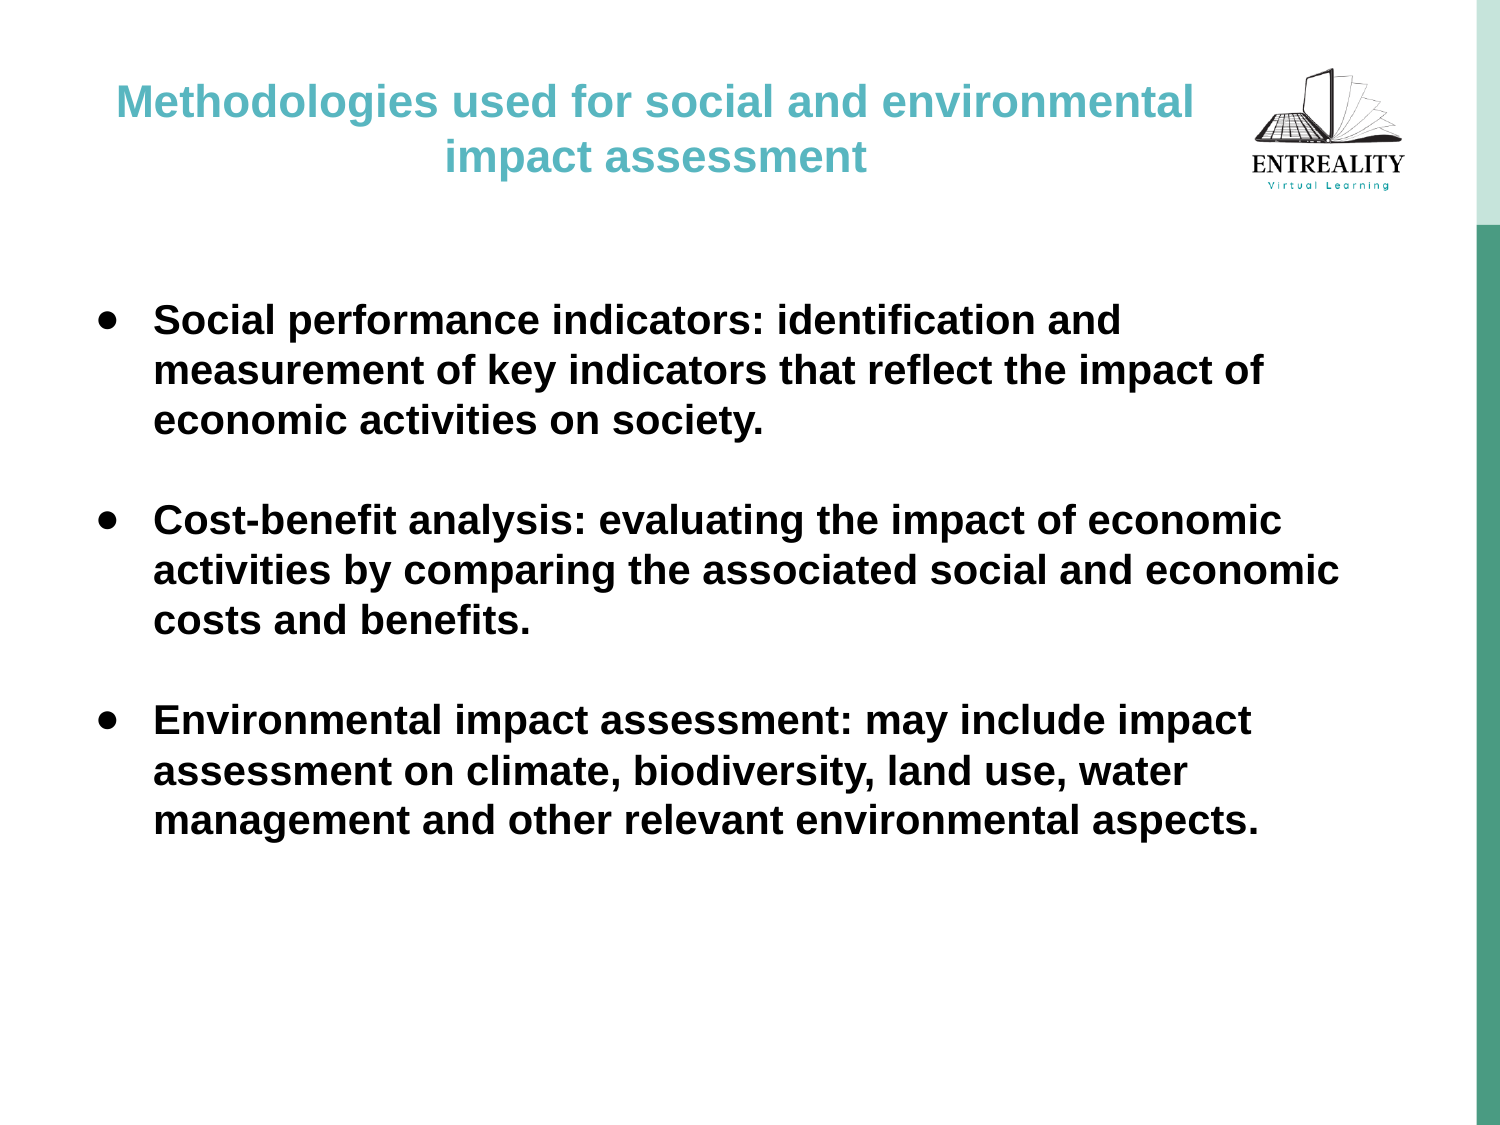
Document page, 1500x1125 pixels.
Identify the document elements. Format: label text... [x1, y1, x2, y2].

list Methodologies used for social and environmental impact assessment [30, 64, 1281, 245]
picture [1198, 0, 1458, 259]
text_box Social performance indicators: identification and measurement of key indicators that reflect the impact of economic activities on society. Cost-benefit analysis: evaluating the impact of economic activities by comparing the associated social and economic costs and benefits. Environmental impact assessment: may include impact assessment on climate, biodiversity, land use, water management and other relevant environmental aspects. [63, 278, 1389, 942]
